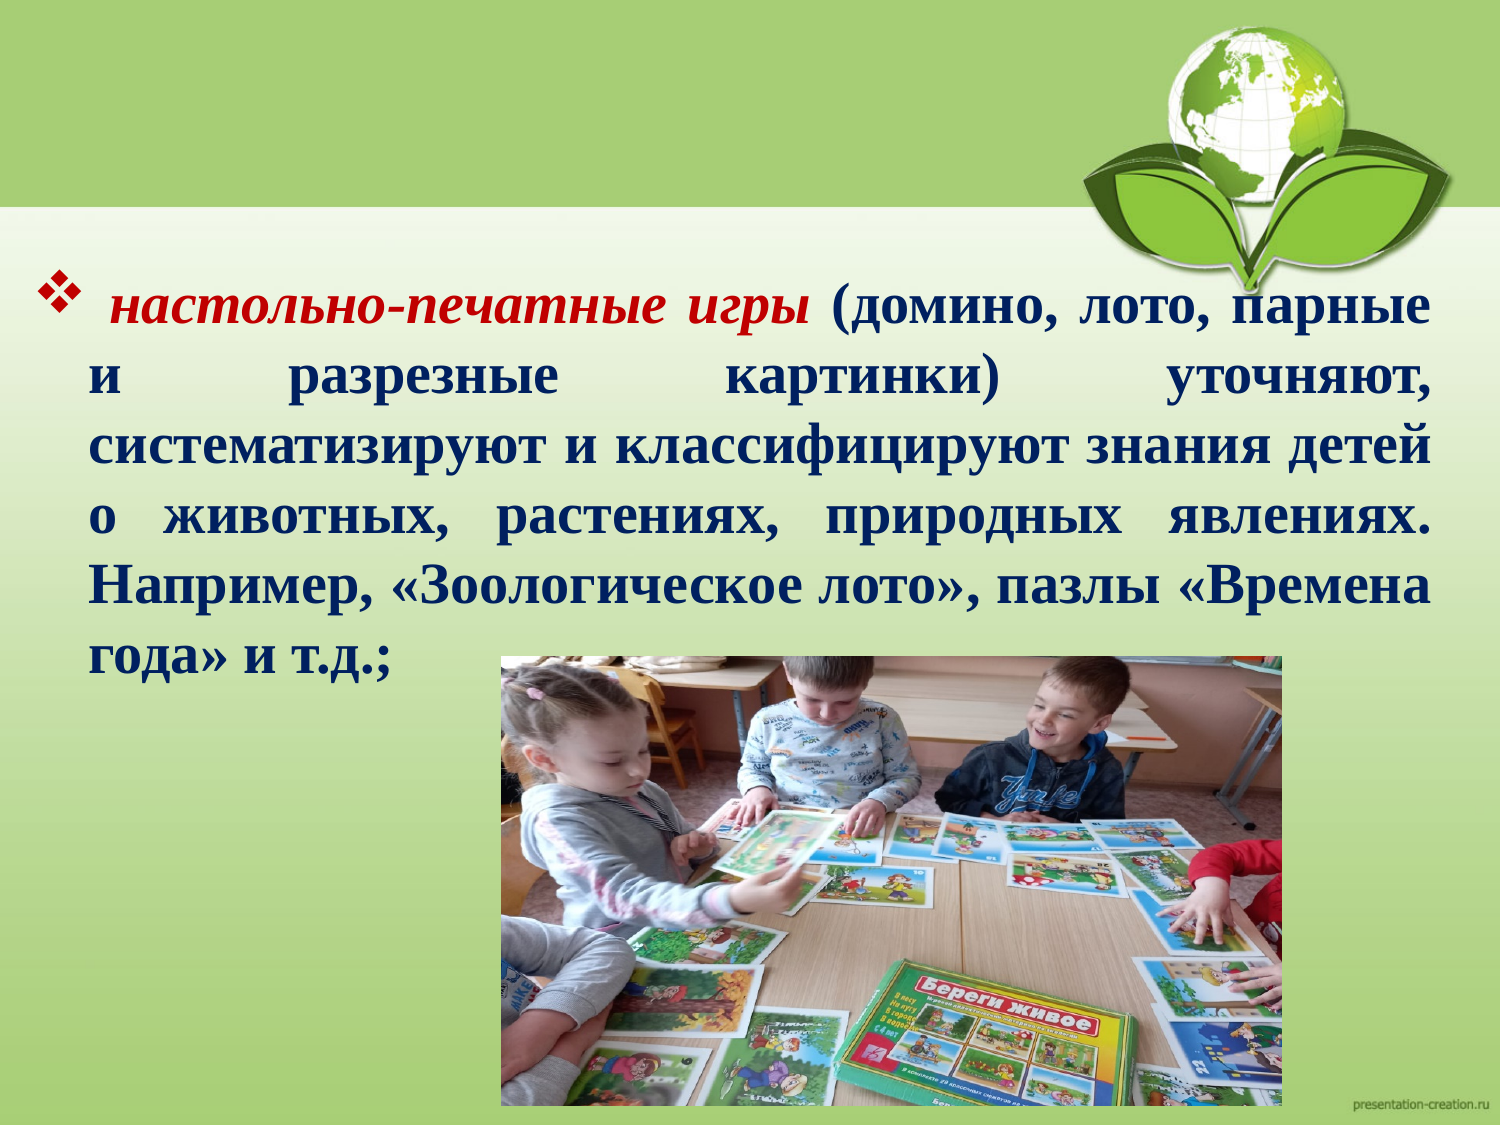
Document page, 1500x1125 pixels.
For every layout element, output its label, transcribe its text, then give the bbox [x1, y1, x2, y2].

picture [0, 0, 1500, 1125]
list настольно-печатные игры (домино, лото, парные и разрезные картинки) уточняют, систематизируют и классифицируют знания детей о животных, растениях, природных явлениях. Например, «Зоологическое лото», пазлы «Времена года» и т.д.; [17, 255, 1447, 1005]
